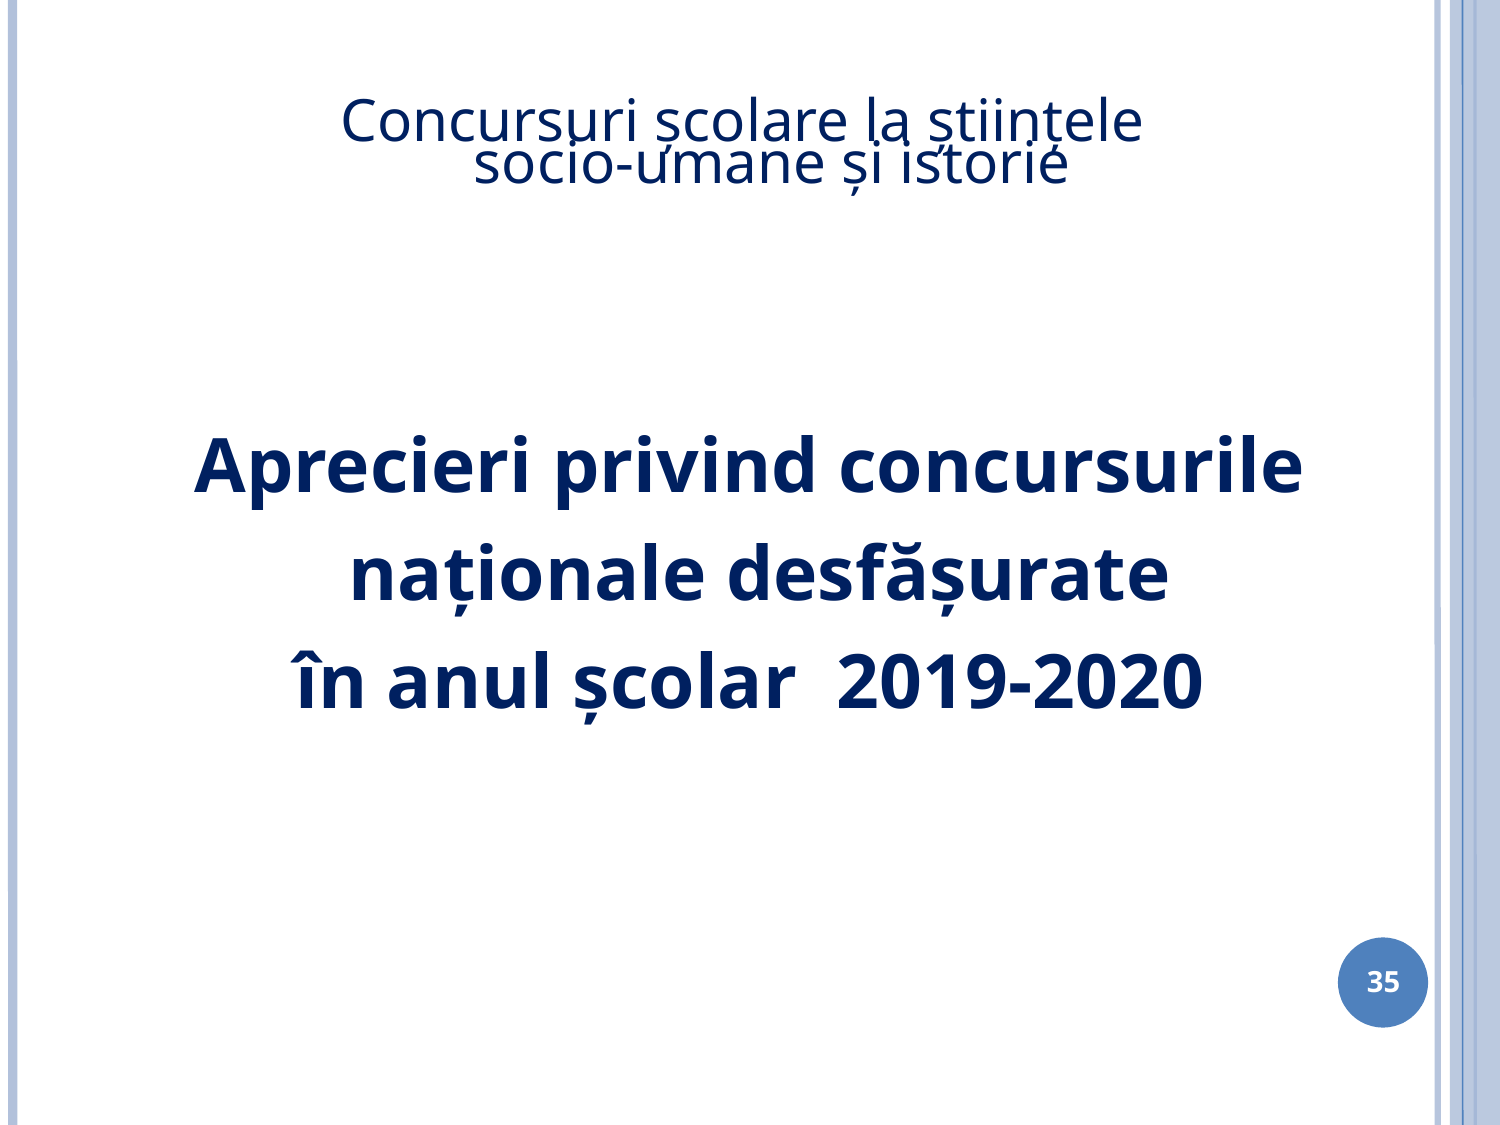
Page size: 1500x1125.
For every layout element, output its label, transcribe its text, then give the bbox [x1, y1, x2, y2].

text_box Concursuri şcolare la ştiinţele socio-umane şi istorie Aprecieri privind concursurile naţionale desfăşurate în anul şcolar 2019-2020 [112, 99, 1388, 943]
text_box 35 [1333, 940, 1434, 1026]
